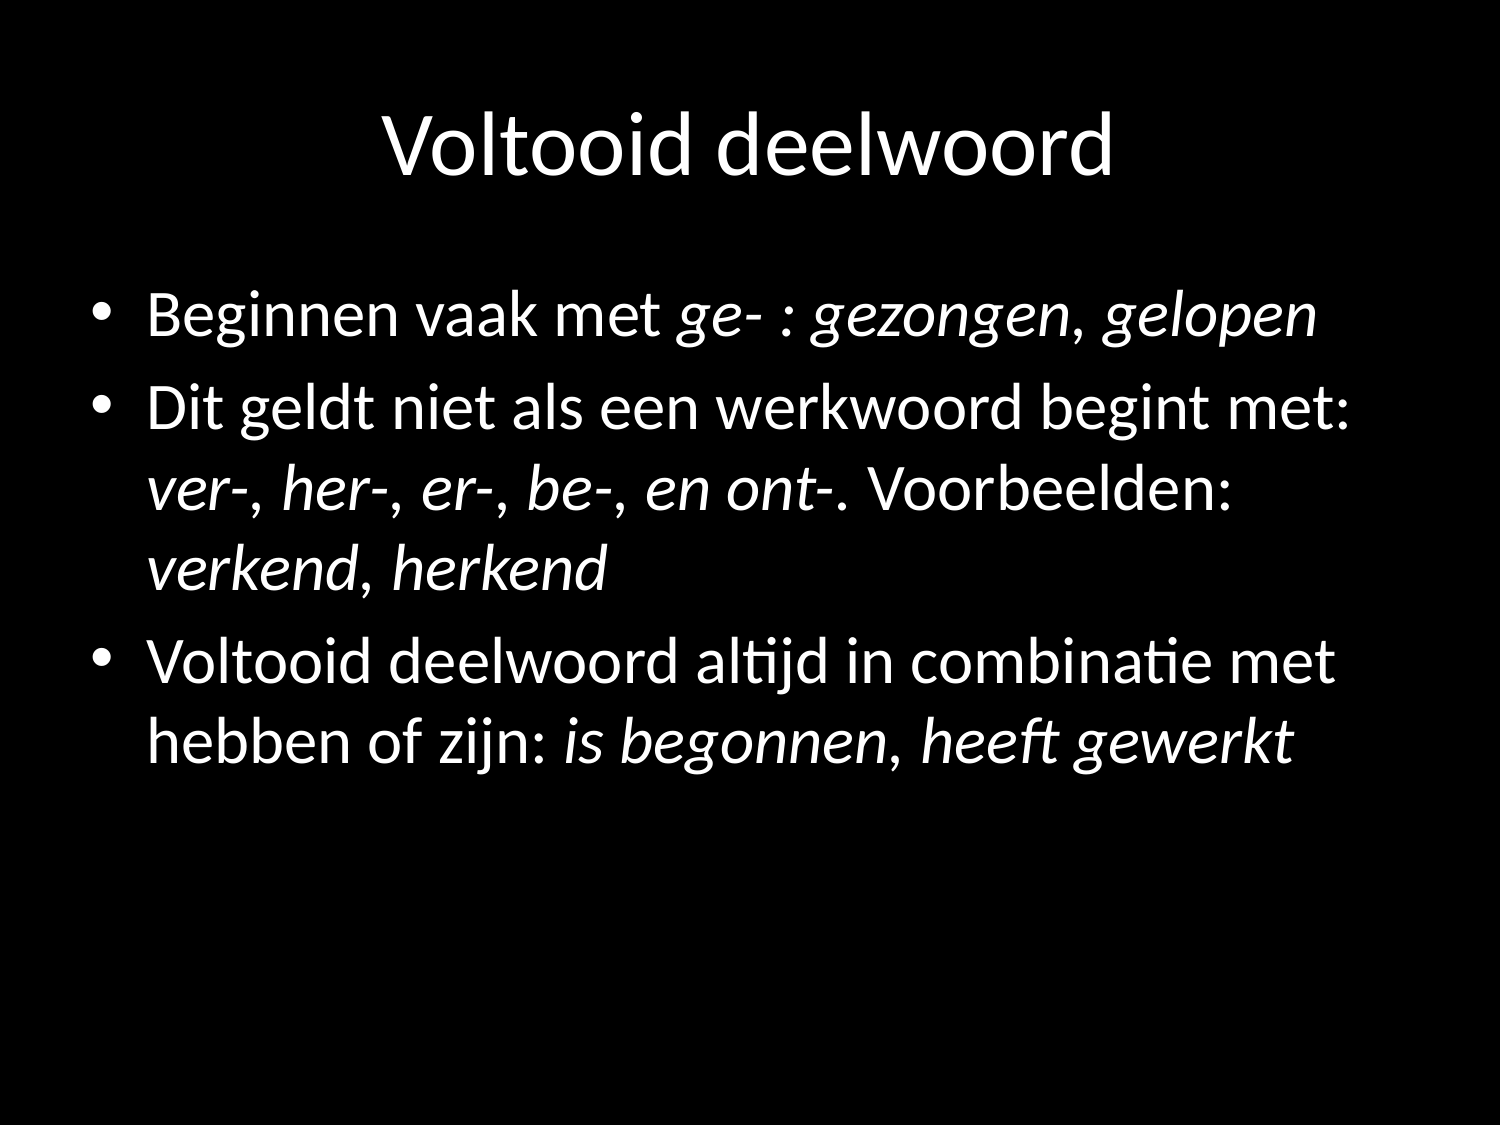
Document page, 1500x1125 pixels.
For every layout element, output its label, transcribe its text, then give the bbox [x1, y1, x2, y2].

title Voltooid deelwoord [75, 45, 1425, 233]
list Beginnen vaak met ge- : gezongen, gelopen Dit geldt niet als een werkwoord begint met: ver-, her-, er-, be-, en ont-. Voorbeelden: verkend, herkend Voltooid deelwoord altijd in combinatie met hebben of zijn: is begonnen, heeft gewerkt [75, 262, 1425, 1005]
